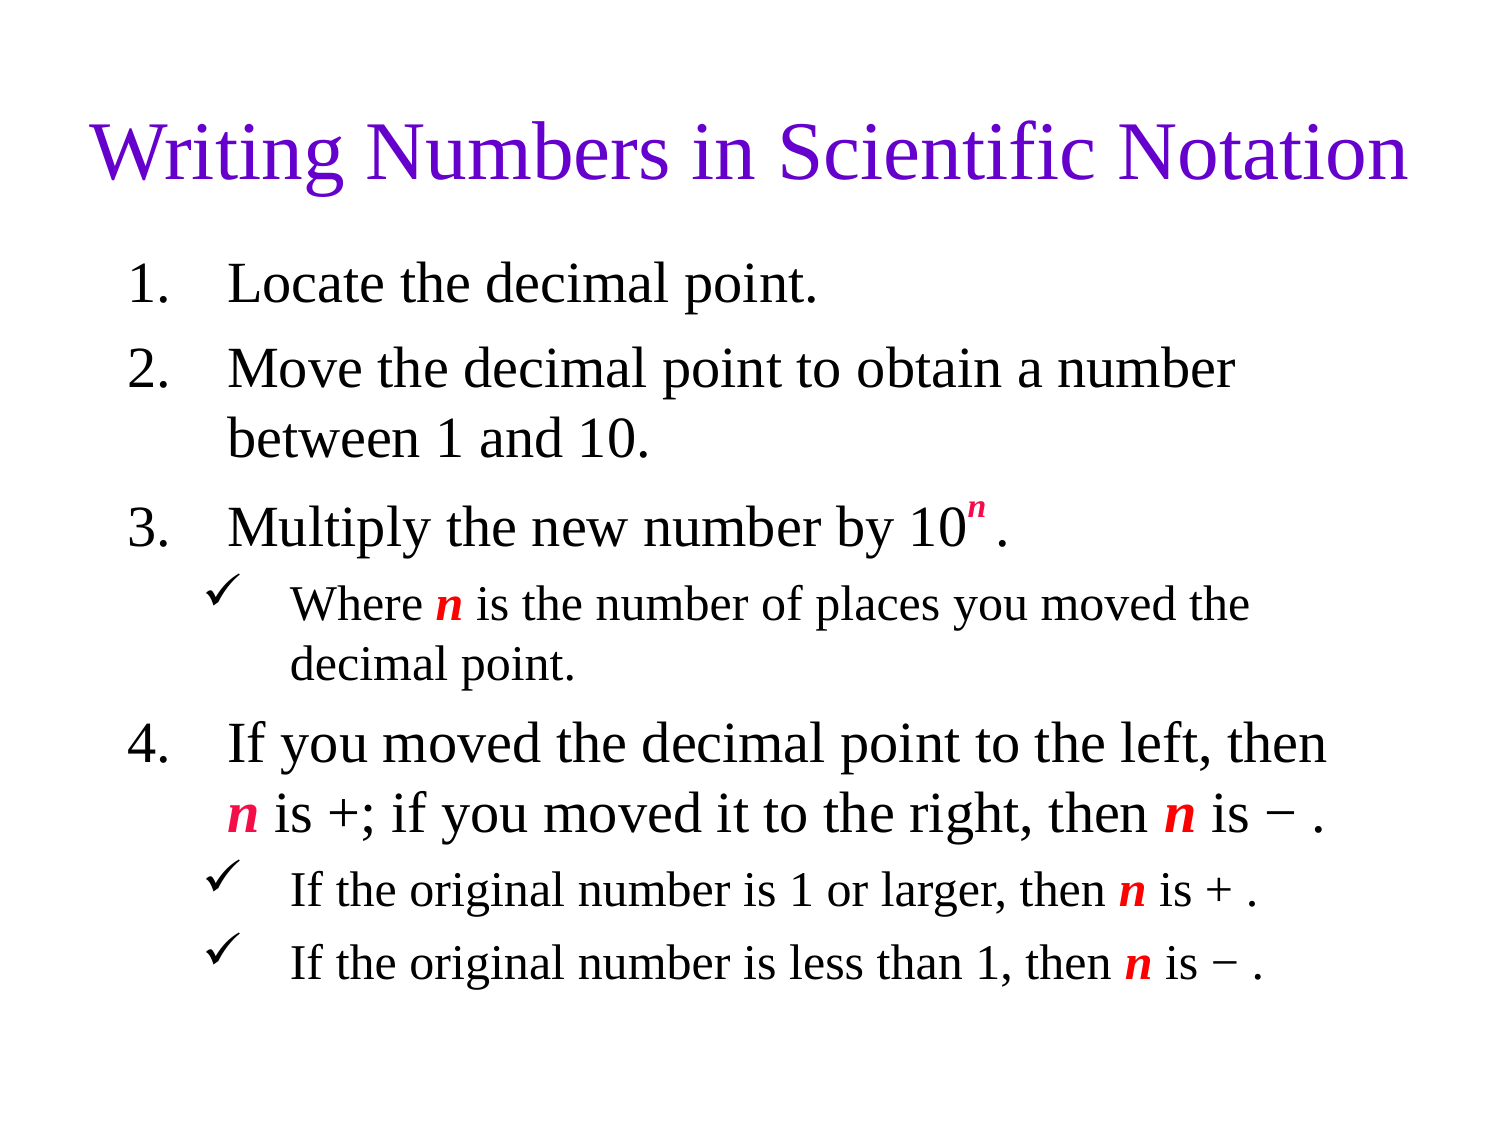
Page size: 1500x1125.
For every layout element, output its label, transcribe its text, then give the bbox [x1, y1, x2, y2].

text_box 1. Locate the decimal point. 2. Move the decimal point to obtain a number between 1 and 10. 3. Multiply the new number by 10n . Where n is the number of places you moved the decimal point. 4. If you moved the decimal point to the left, then n is +; if you moved it to the right, then n is − . If the original number is 1 or larger, then n is + . If the original number is less than 1, then n is − . [112, 237, 1375, 1000]
text_box Writing Numbers in Scientific Notation [24, 52, 1475, 241]
